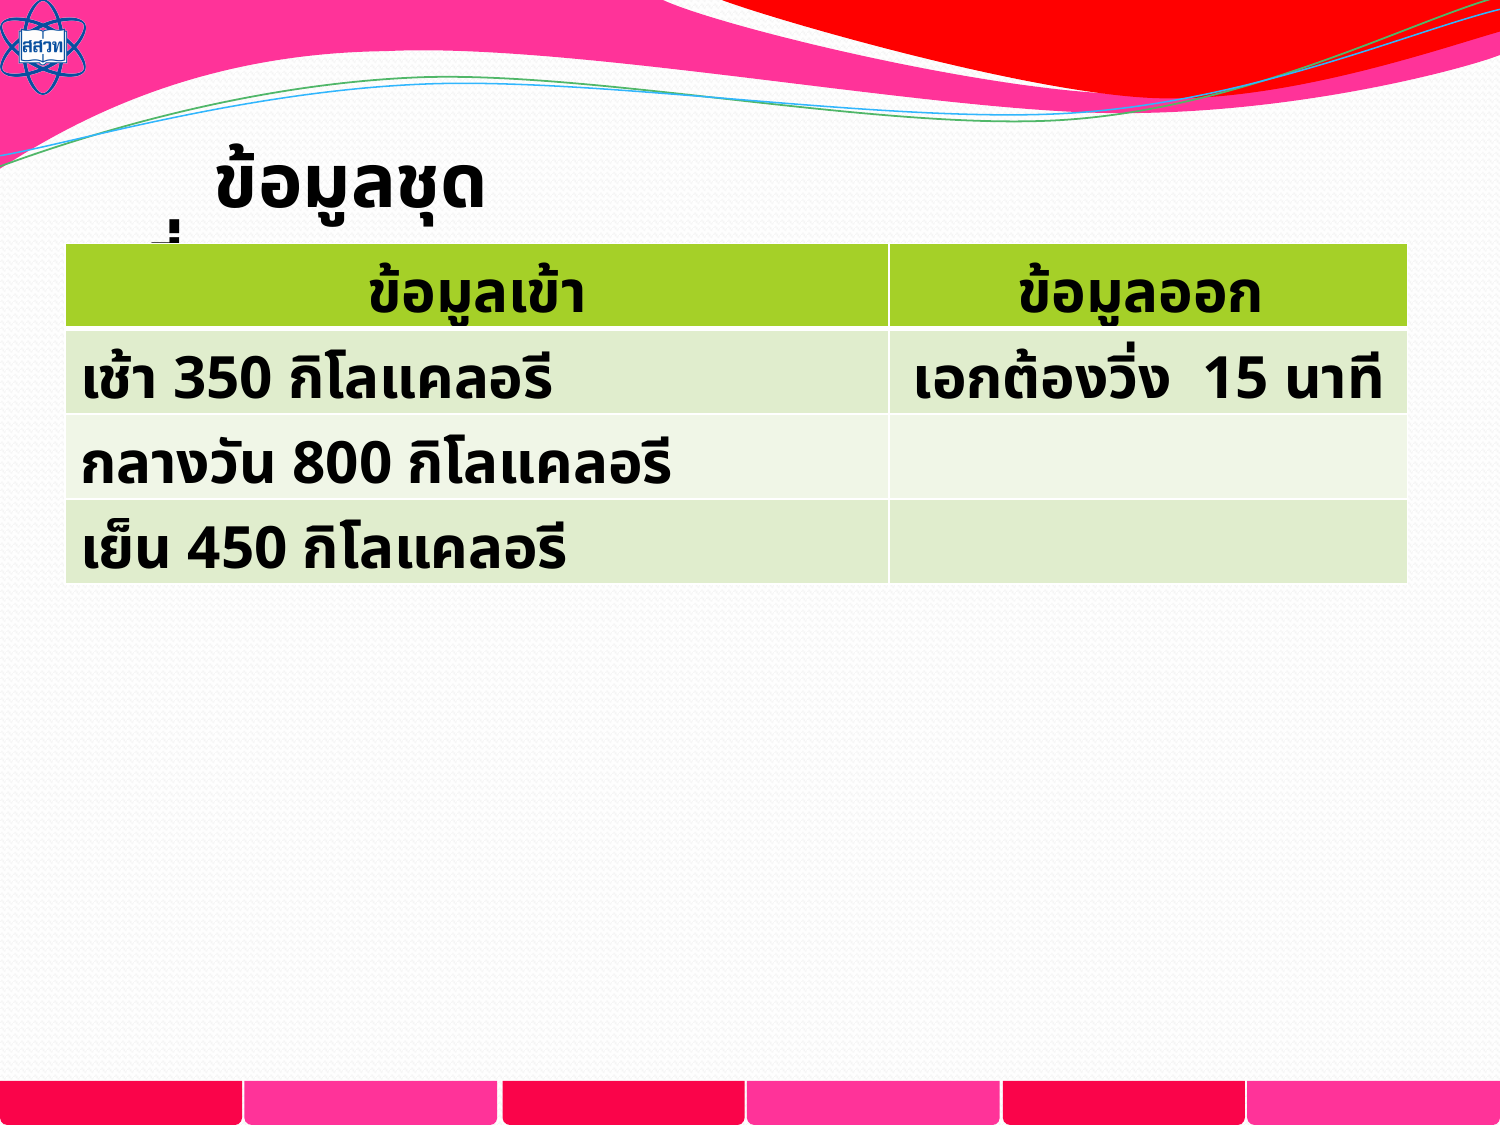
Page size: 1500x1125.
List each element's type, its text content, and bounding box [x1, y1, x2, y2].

text_box ข้อมูลชุดที่ 1 [123, 125, 514, 243]
table_header ข้อมูลเข้า [66, 244, 888, 326]
table_cell เช้า 350 กิโลแคลอรี [66, 331, 888, 413]
table_cell [890, 415, 1407, 498]
picture [0, 0, 86, 95]
table_cell [890, 500, 1407, 583]
table_cell เย็น 450 กิโลแคลอรี [66, 500, 888, 583]
table_header ข้อมูลออก [890, 244, 1407, 326]
table_cell เอกต้องวิ่ง 15 นาที [890, 331, 1407, 413]
table_cell กลางวัน 800 กิโลแคลอรี [66, 415, 888, 498]
